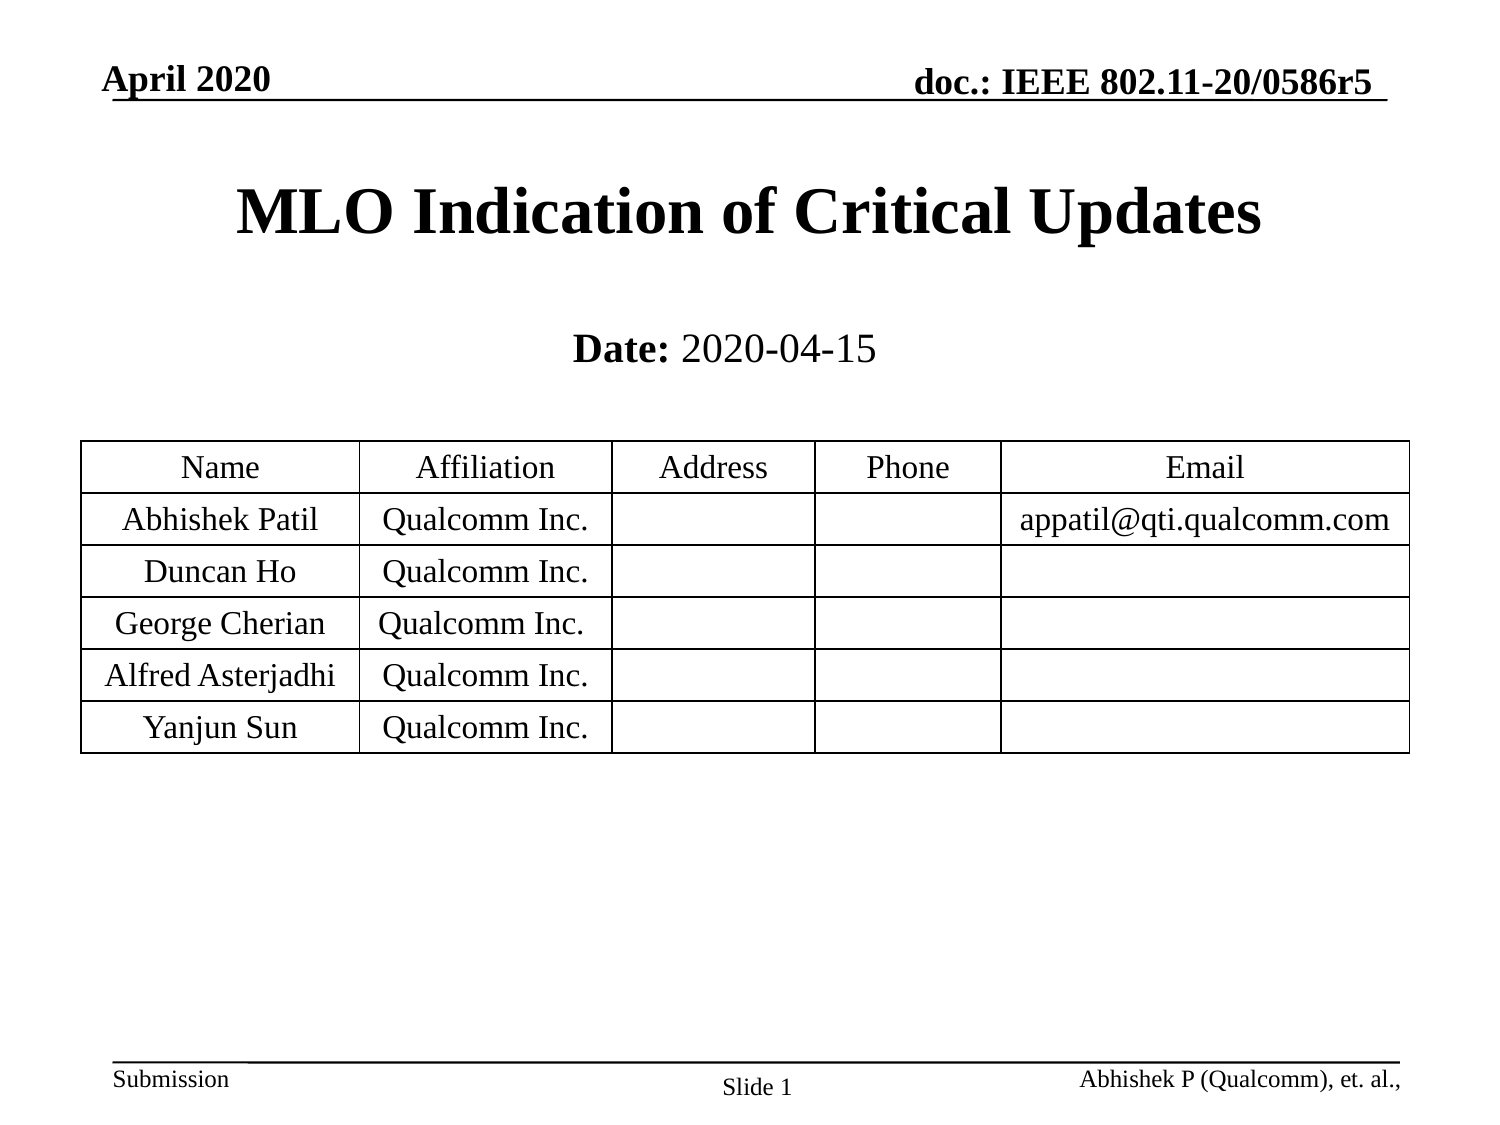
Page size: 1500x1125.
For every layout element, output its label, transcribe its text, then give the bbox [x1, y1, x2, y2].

table_cell [613, 650, 814, 700]
slide_number Slide 1 [713, 1069, 802, 1101]
table_cell [613, 546, 814, 596]
table_cell [816, 494, 1000, 544]
table_cell Qualcomm Inc. [360, 650, 611, 700]
table_cell [613, 702, 814, 752]
table_cell Qualcomm Inc. [360, 598, 611, 648]
title MLO Indication of Critical Updates [112, 100, 1388, 314]
table_header Phone [816, 442, 1000, 492]
table_cell Qualcomm Inc. [360, 546, 611, 596]
table_cell Qualcomm Inc. [360, 702, 611, 752]
table_cell [1002, 650, 1409, 700]
table_cell Duncan Ho [82, 546, 359, 596]
table_header Affiliation [360, 442, 611, 492]
table_cell [1002, 598, 1409, 648]
table_cell [1002, 702, 1409, 752]
text_box Date: 2020-04-15 [87, 313, 1363, 376]
table_cell [816, 598, 1000, 648]
table_cell appatil@qti.qualcomm.com [1002, 494, 1409, 544]
table_header Email [1002, 442, 1409, 492]
table_header Address [613, 442, 814, 492]
table_cell [613, 494, 814, 544]
table_cell Yanjun Sun [82, 702, 359, 752]
footer Abhishek P (Qualcomm), et. al., [949, 1061, 1402, 1093]
table_cell Alfred Asterjadhi [82, 650, 359, 700]
table_cell [816, 650, 1000, 700]
table_cell [816, 546, 1000, 596]
table_cell [1002, 546, 1409, 596]
table_header Name [82, 442, 359, 492]
table_cell [613, 598, 814, 648]
table_cell Abhishek Patil [82, 494, 359, 544]
table_cell Qualcomm Inc. [360, 494, 611, 544]
table_cell George Cherian [82, 598, 359, 648]
table_cell [816, 702, 1000, 752]
